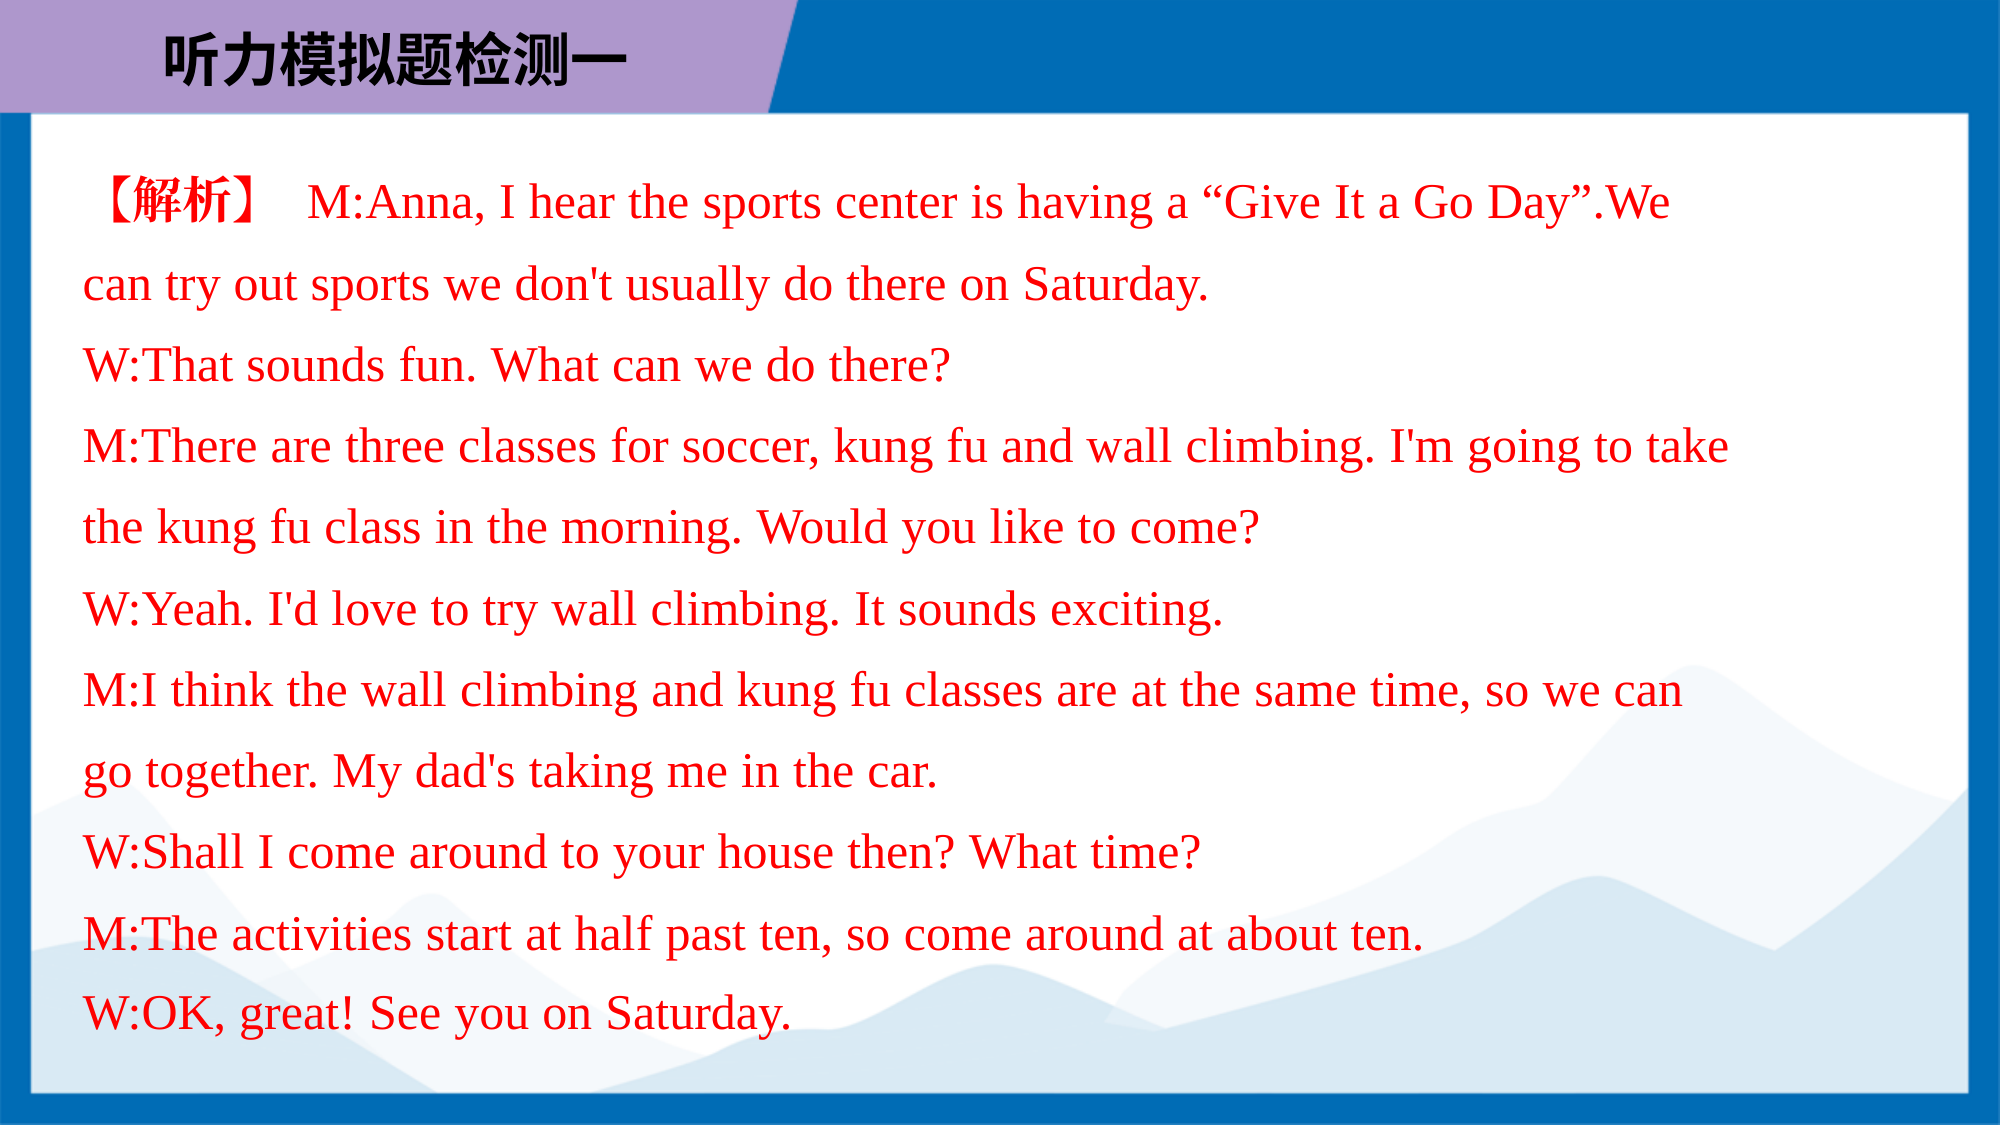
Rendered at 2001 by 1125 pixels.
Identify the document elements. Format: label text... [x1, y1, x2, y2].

picture [0, 0, 2000, 1125]
text_box 【解析】 M:Anna, I hear the sports center is having a “Give It a Go Day”.We can try out sports we don't usually do there on Saturday. W:That sounds fun. What can we do there? M:There are three classes for soccer, kung fu and wall climbing. I'm going to take the kung fu class in the morning. Would you like to come? W:Yeah. I'd love to try wall climbing. It sounds exciting. M:I think the wall climbing and kung fu classes are at the same time, so we can go together. My dad's taking me in the car. W:Shall I come around to your house then? What time? M:The activities start at half past ten, so come around at about ten. W:OK, great! See you on Saturday. [82, 147, 1917, 1032]
